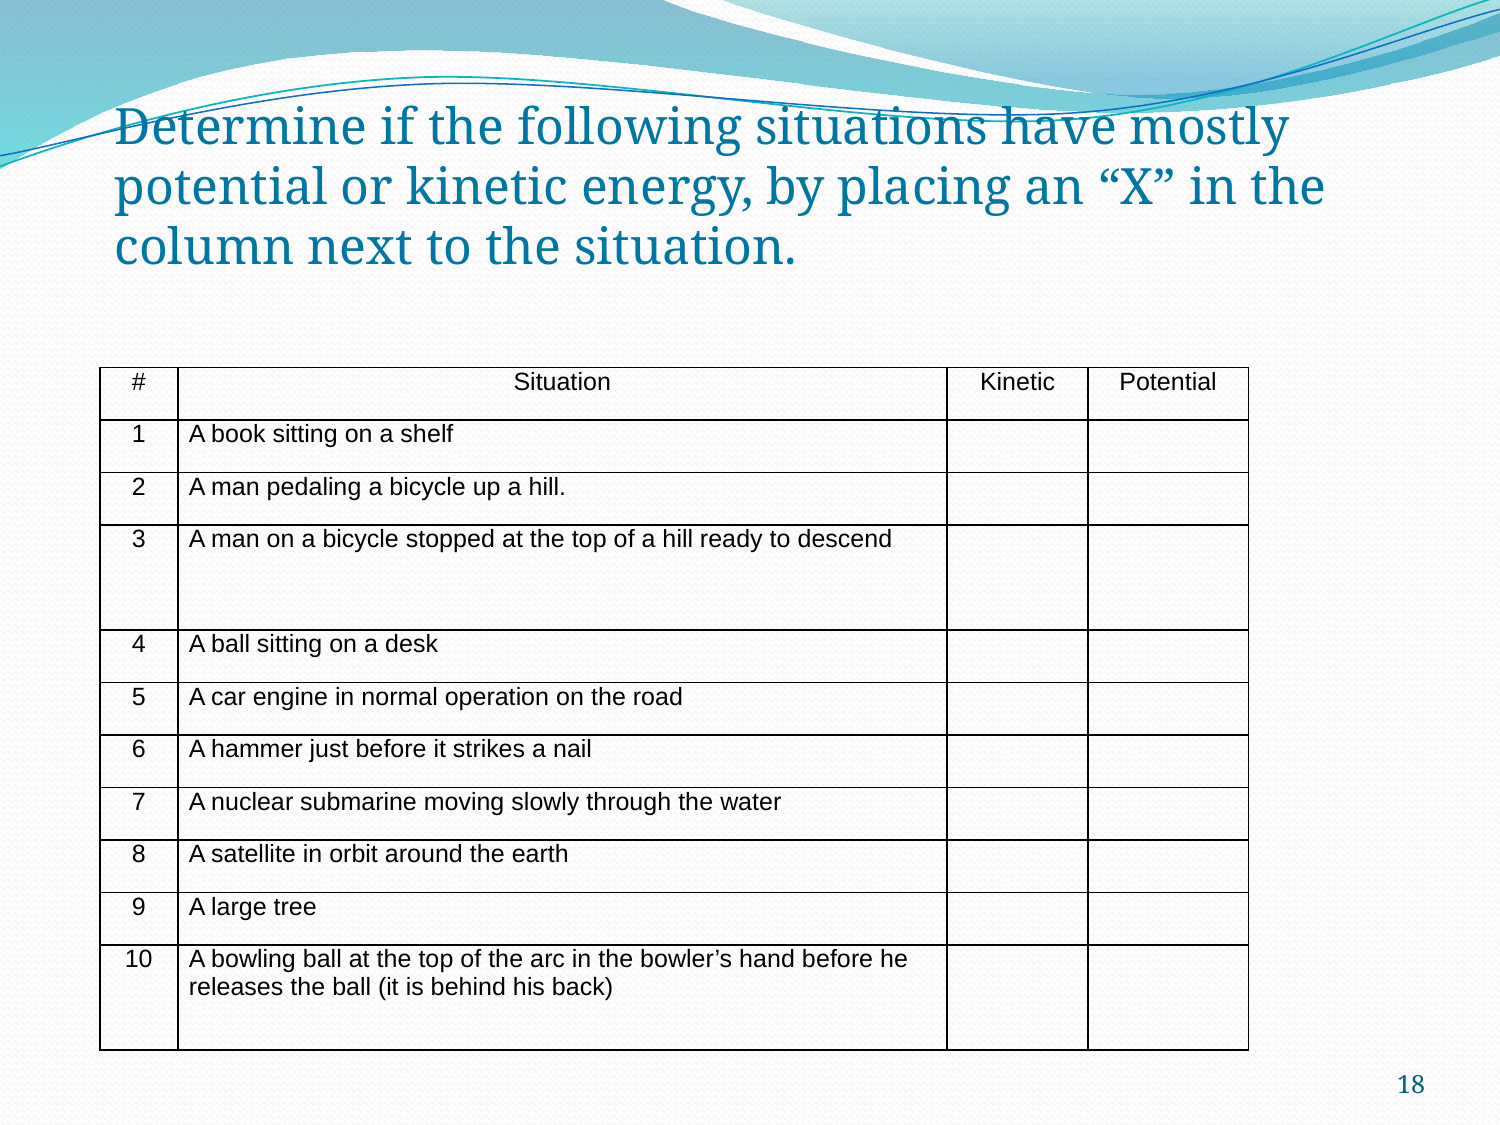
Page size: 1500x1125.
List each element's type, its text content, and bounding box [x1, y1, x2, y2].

table_cell A man pedaling a bicycle up a hill. [179, 473, 946, 524]
table_cell 6 [101, 736, 177, 787]
table_cell 4 [101, 631, 177, 682]
table_cell [948, 788, 1087, 839]
table_cell [948, 473, 1087, 524]
table_cell [948, 893, 1087, 944]
table_cell [1089, 788, 1248, 839]
table_cell 1 [101, 421, 177, 472]
table_cell 3 [101, 526, 177, 629]
table_cell [948, 736, 1087, 787]
table_cell A satellite in orbit around the earth [179, 841, 946, 892]
table_cell [1089, 526, 1248, 629]
table_cell A hammer just before it strikes a nail [179, 736, 946, 787]
table_header Situation [179, 368, 946, 419]
table_cell [1089, 631, 1248, 682]
table_cell 8 [101, 841, 177, 892]
table_header Kinetic [948, 368, 1087, 419]
table_cell [1089, 946, 1248, 1049]
table_cell [1089, 736, 1248, 787]
table_header # [101, 368, 177, 419]
table_cell A large tree [179, 893, 946, 944]
table_cell 9 [101, 893, 177, 944]
table_header Potential [1089, 368, 1248, 419]
table_cell [948, 683, 1087, 734]
table_cell A nuclear submarine moving slowly through the water [179, 788, 946, 839]
table_cell [948, 421, 1087, 472]
table_cell [1089, 841, 1248, 892]
table_cell [948, 841, 1087, 892]
table_cell 5 [101, 683, 177, 734]
table_cell [1089, 683, 1248, 734]
text_box Determine if the following situations have mostly potential or kinetic energy, by placing an “X” in the column next to the situation. [99, 87, 1425, 283]
table_cell [1089, 421, 1248, 472]
table_cell [1089, 893, 1248, 944]
table_cell 2 [101, 473, 177, 524]
table_cell A car engine in normal operation on the road [179, 683, 946, 734]
table_cell A ball sitting on a desk [179, 631, 946, 682]
table_cell A bowling ball at the top of the arc in the bowler’s hand before he releases the ball (it is behind his back) [179, 946, 946, 1049]
table_cell 10 [101, 946, 177, 1049]
table_cell A book sitting on a shelf [179, 421, 946, 472]
table_cell [948, 631, 1087, 682]
table_cell [948, 526, 1087, 629]
table_cell 7 [101, 788, 177, 839]
table_cell A man on a bicycle stopped at the top of a hill ready to descend [179, 526, 946, 629]
slide_number 18 [1299, 1042, 1425, 1103]
table_cell [948, 946, 1087, 1049]
table_cell [1089, 473, 1248, 524]
